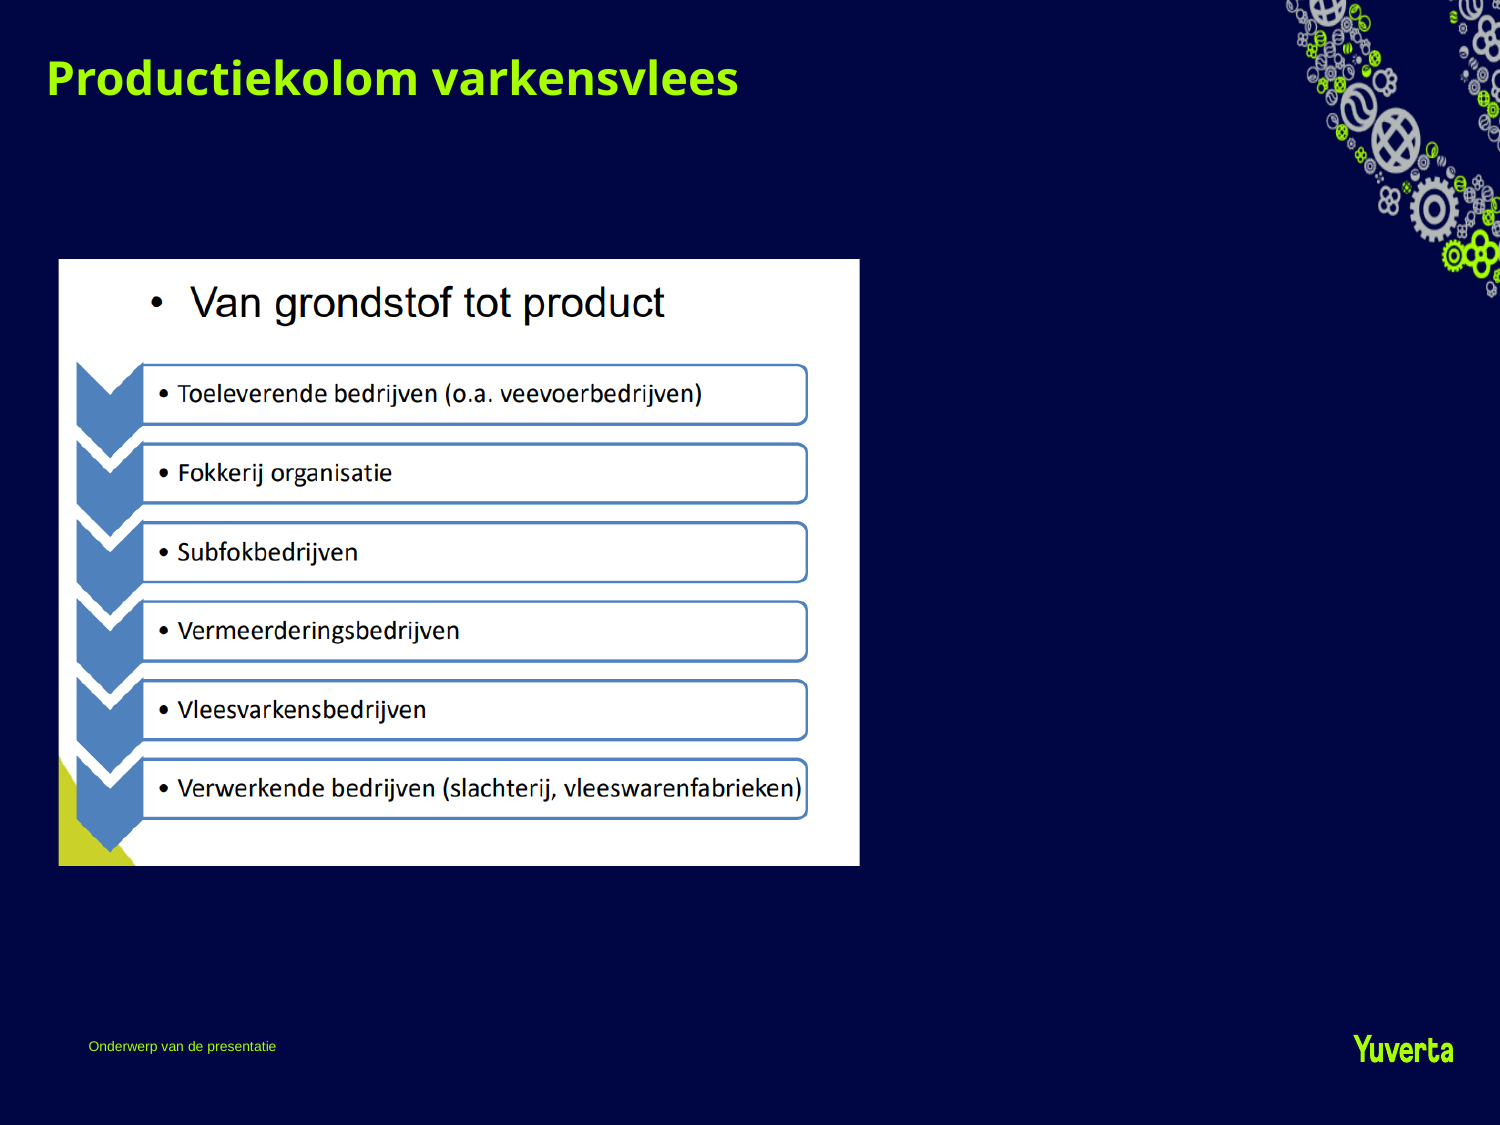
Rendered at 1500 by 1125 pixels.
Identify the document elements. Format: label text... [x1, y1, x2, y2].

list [58, 259, 860, 866]
title Productiekolom varkensvlees [45, 48, 1308, 239]
footer Onderwerp van de presentatie [88, 1037, 741, 1073]
picture [0, 0, 1500, 1125]
